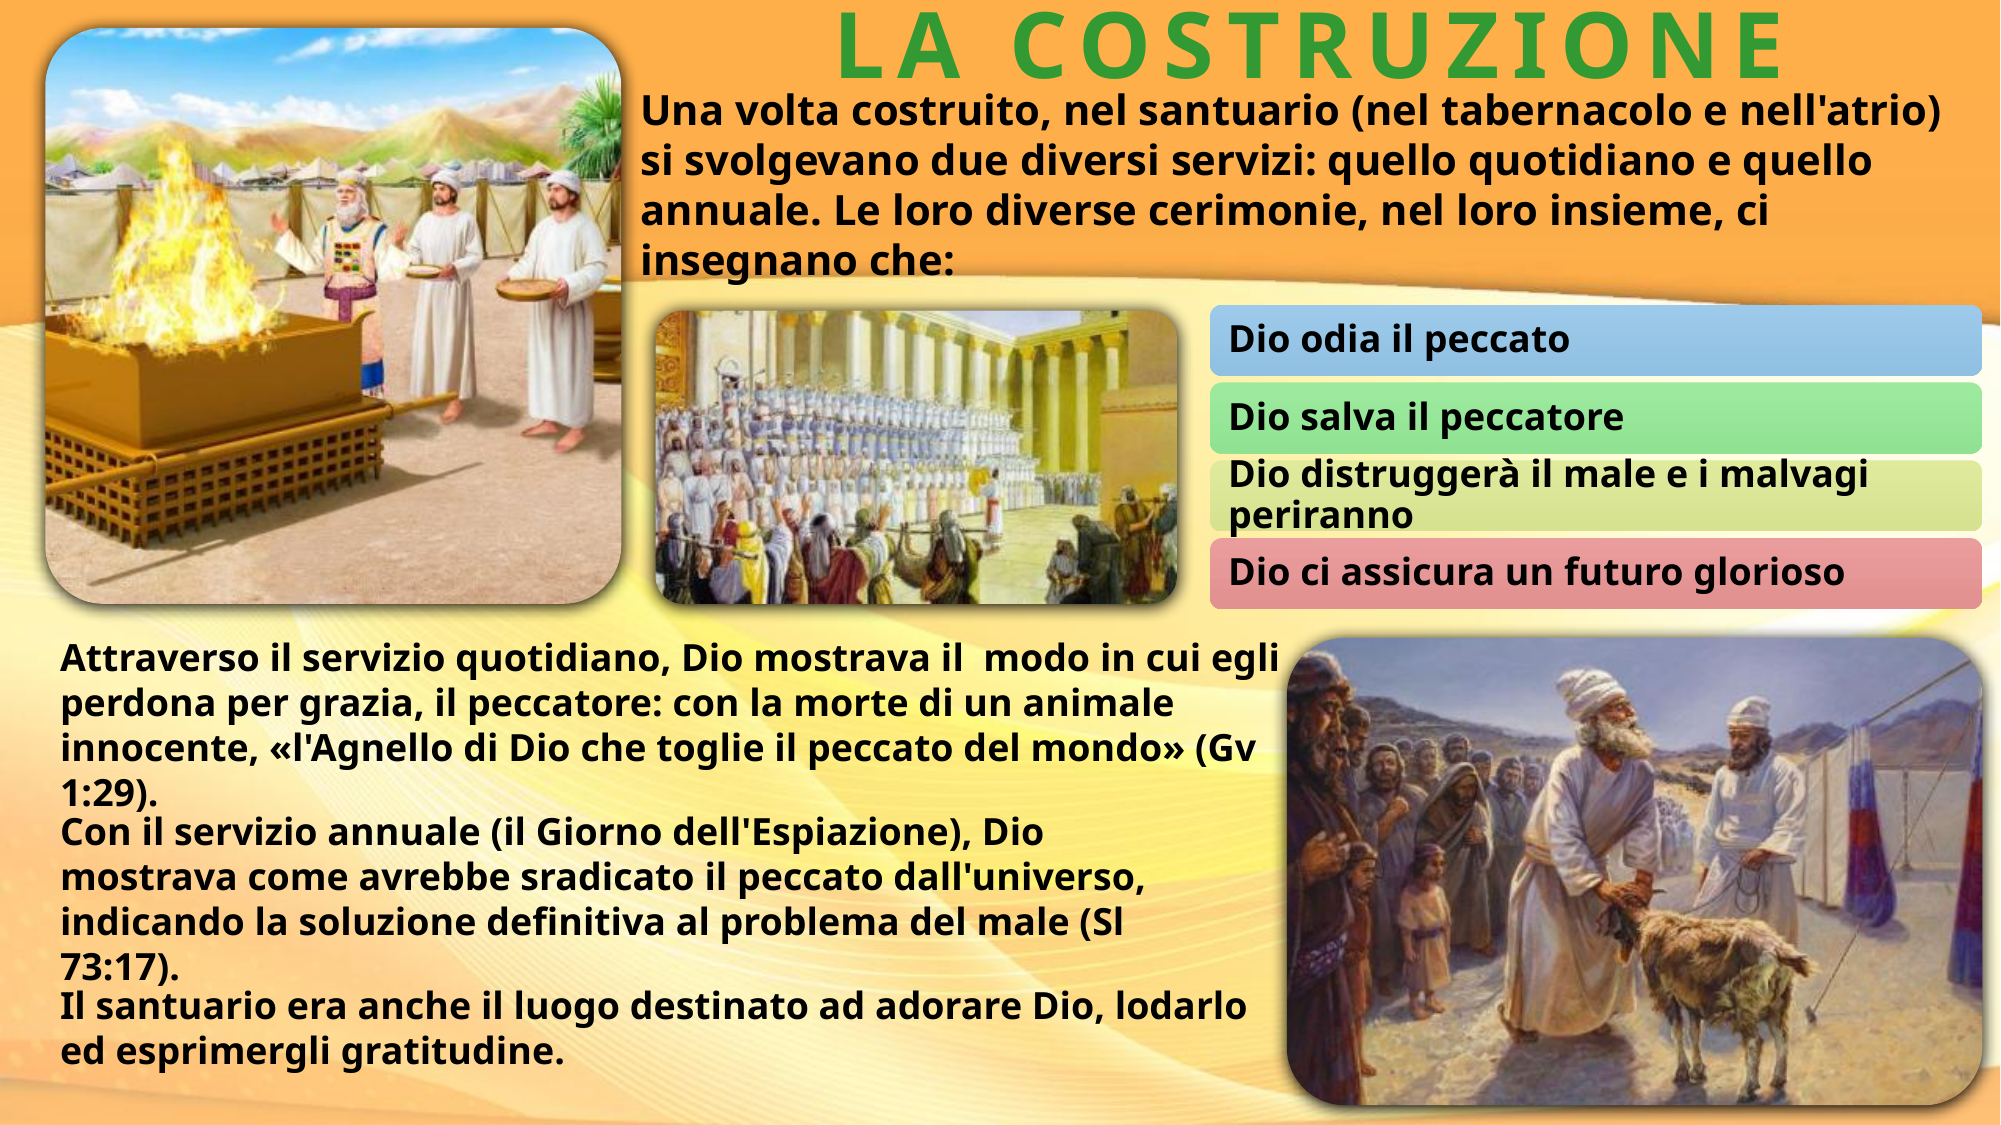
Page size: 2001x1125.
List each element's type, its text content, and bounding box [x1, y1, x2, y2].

text_box LA COSTRUZIONE [655, 0, 2000, 76]
text_box Attraverso il servizio quotidiano, Dio mostrava il modo in cui egli perdona per grazia, il peccatore: con la morte di un animale innocente, «l'Agnello di Dio che toglie il peccato del mondo» (Gv 1:29). [45, 626, 1307, 822]
text_box Una volta costruito, nel santuario (nel tabernacolo e nell'atrio) si svolgevano due diversi servizi: quello quotidiano e quello annuale. Le loro diverse cerimonie, nel loro insieme, ci insegnano che: [635, 76, 2000, 292]
text_box Il santuario era anche il luogo destinato ad adorare Dio, lodarlo ed esprimergli gratitudine. [45, 974, 1266, 1079]
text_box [1209, 304, 1983, 610]
text_box Con il servizio annuale (il Giorno dell'Espiazione), Dio mostrava come avrebbe sradicato il peccato dall'universo, indicando la soluzione definitiva al problema del male (Sl 73:17). [45, 800, 1241, 996]
picture [0, 0, 2001, 1125]
